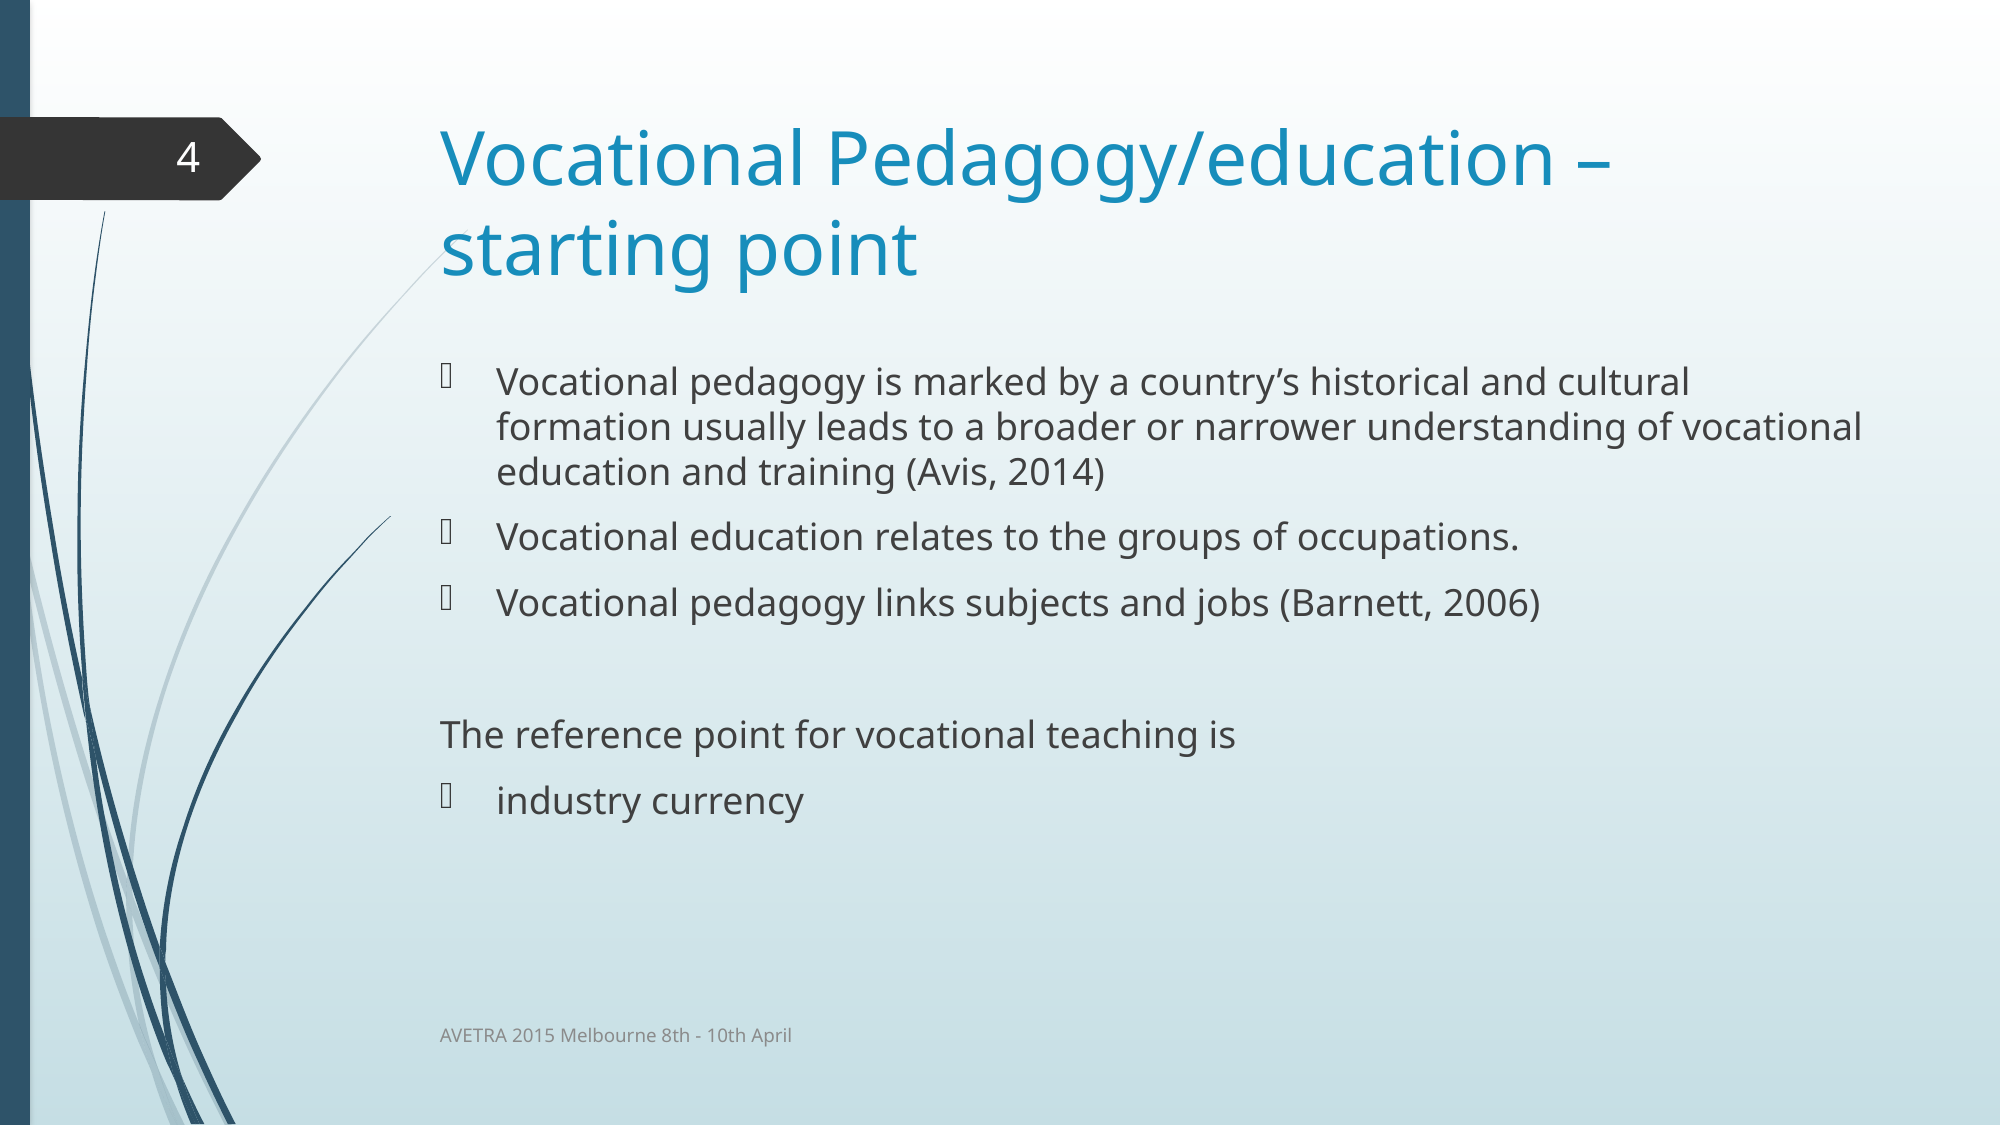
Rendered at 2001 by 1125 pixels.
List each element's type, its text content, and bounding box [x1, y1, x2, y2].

slide_number 4 [87, 129, 216, 190]
footer AVETRA 2015 Melbourne 8th - 10th April [424, 1006, 1675, 1067]
list Vocational pedagogy is marked by a country’s historical and cultural formation usually leads to a broader or narrower understanding of vocational education and training (Avis, 2014) Vocational education relates to the groups of occupations. Vocational pedagogy links subjects and jobs (Barnett, 2006) The reference point for vocational teaching is industry currency [424, 350, 1888, 970]
title Vocational Pedagogy/education – starting point [425, 102, 1888, 313]
